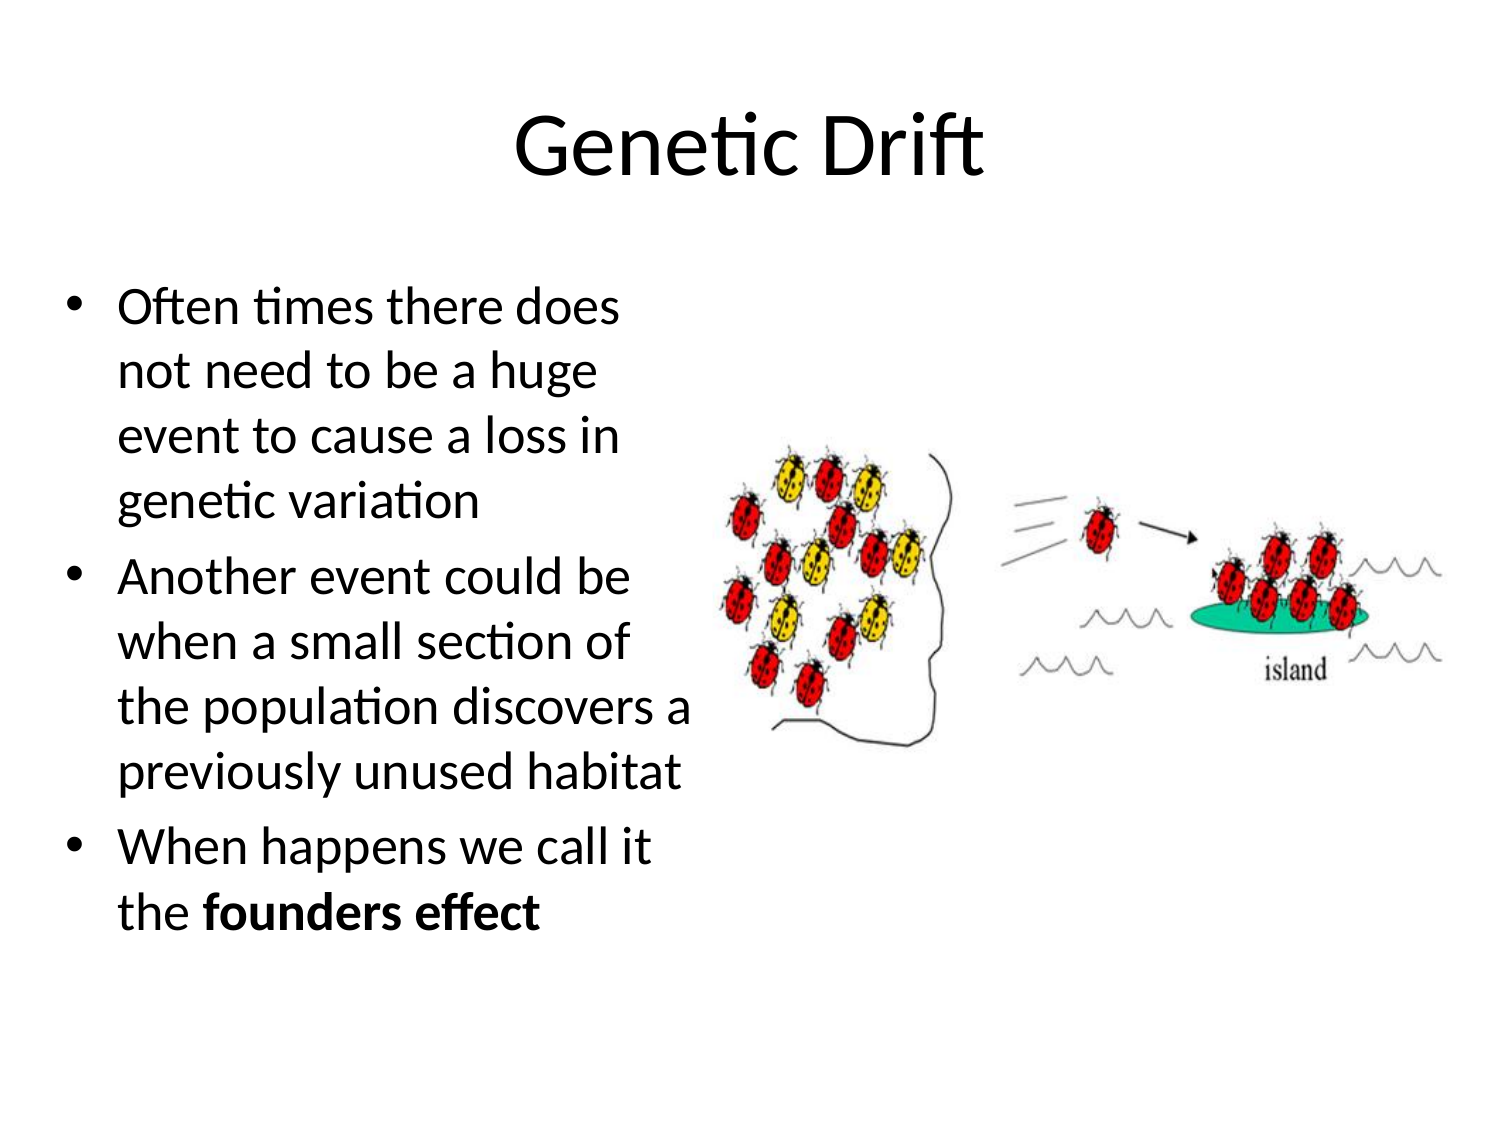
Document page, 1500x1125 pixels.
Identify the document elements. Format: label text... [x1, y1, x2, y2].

picture [712, 399, 1450, 776]
title Genetic Drift [75, 45, 1425, 233]
list Often times there does not need to be a huge event to cause a loss in genetic variation Another event could be when a small section of the population discovers a previously unused habitat When happens we call it the founders effect [50, 262, 713, 1005]
